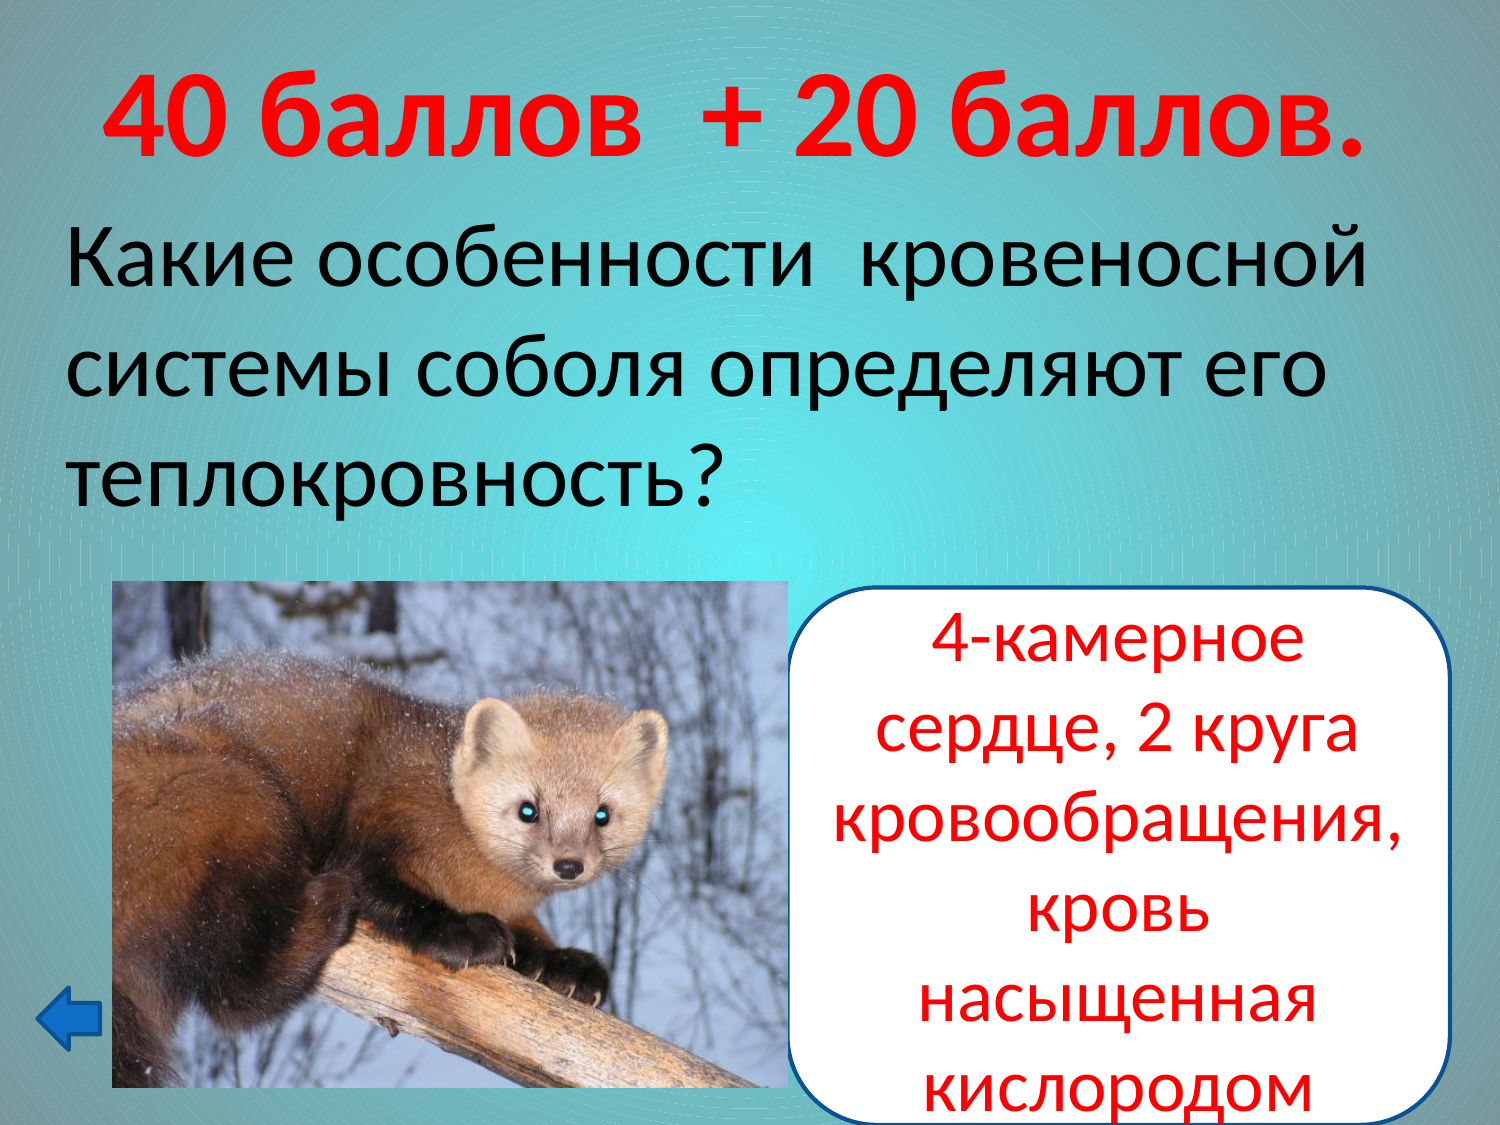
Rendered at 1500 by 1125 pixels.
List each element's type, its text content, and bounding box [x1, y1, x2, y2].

picture [112, 581, 788, 1088]
list Какие особенности кровеносной системы соболя определяют его теплокровность? [50, 187, 1450, 1005]
text_box 4-камерное сердце, 2 круга кровообращения, кровь насыщенная кислородом [791, 585, 1453, 1125]
text_box [35, 985, 103, 1052]
title 40 баллов + 20 баллов. [87, 87, 1438, 187]
